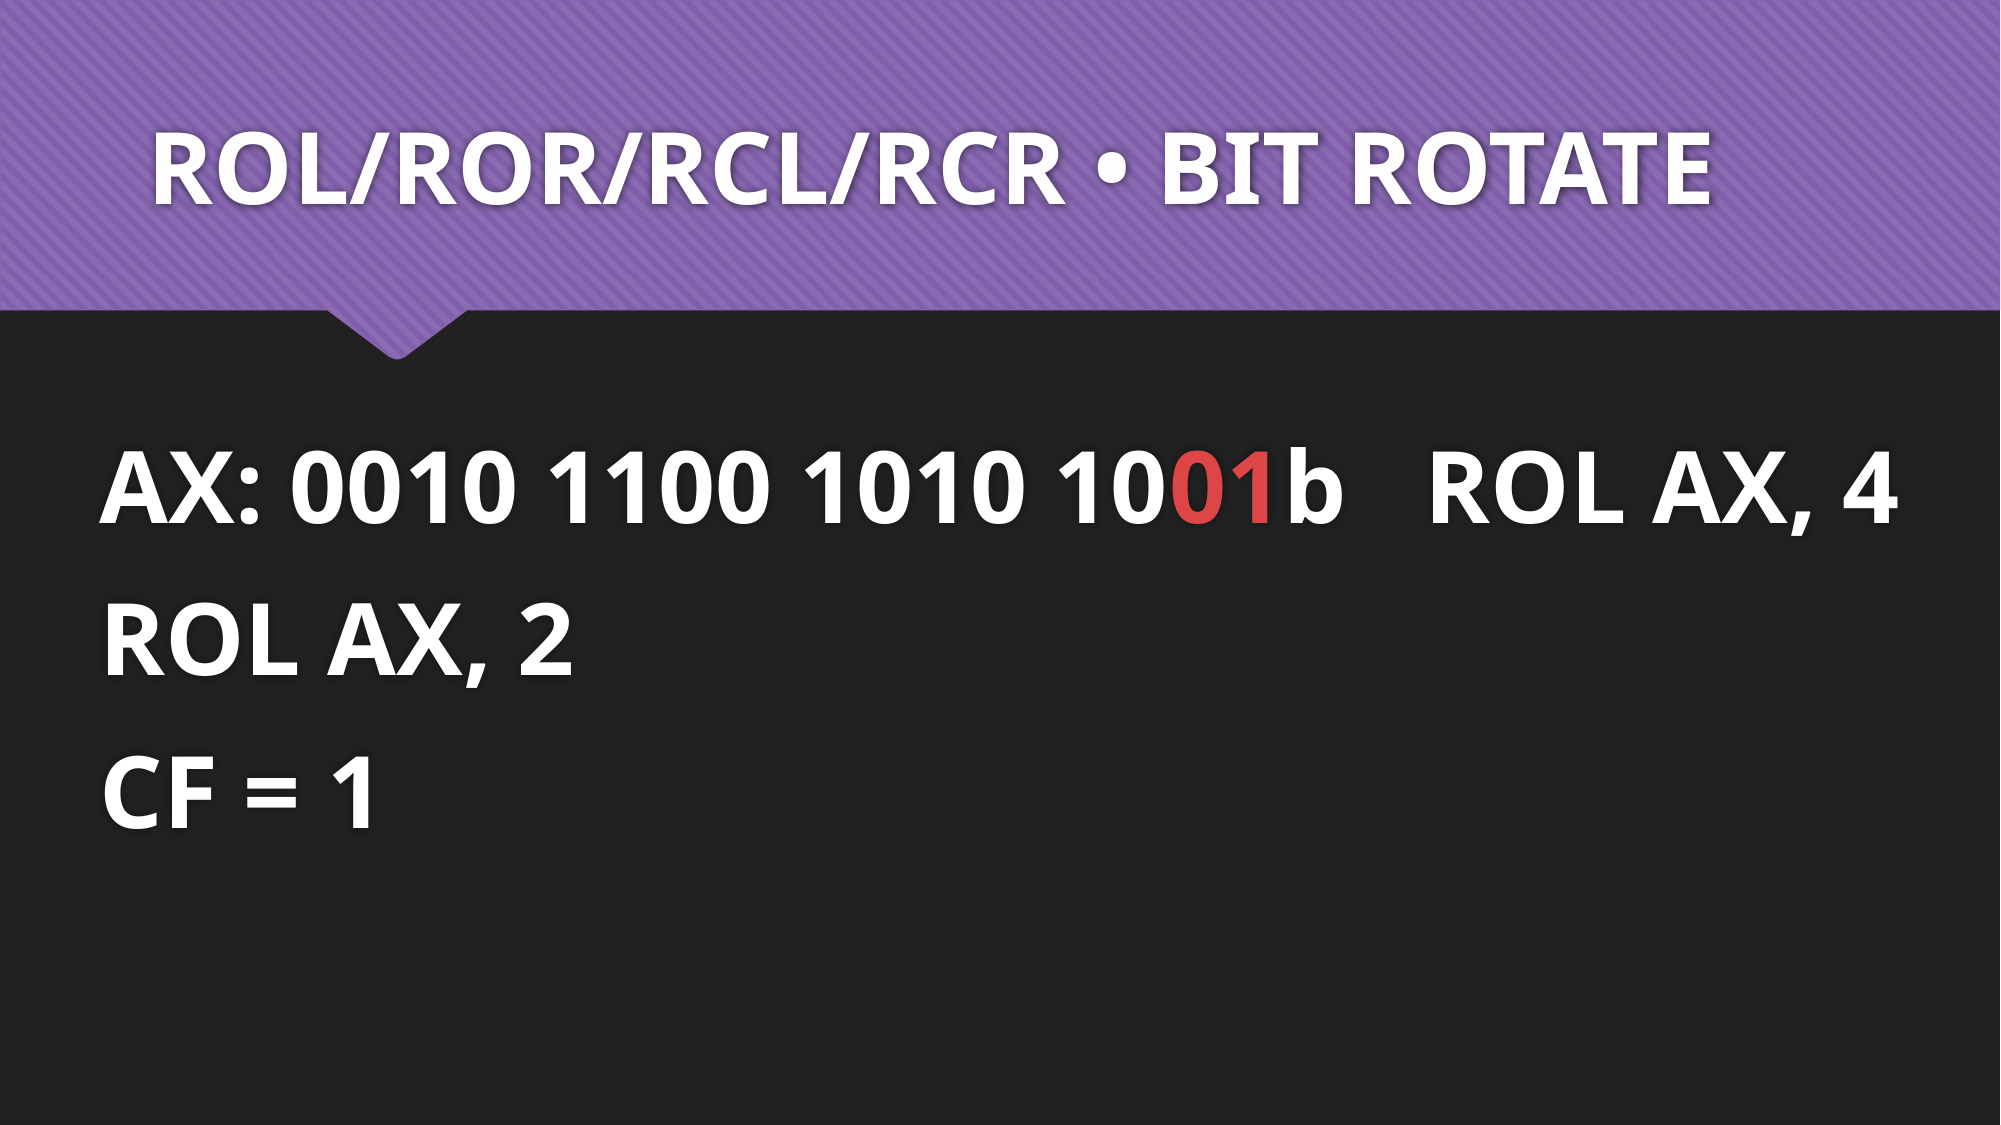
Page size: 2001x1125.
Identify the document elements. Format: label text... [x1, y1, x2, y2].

list AX: 0010 1100 1010 1001b ROL AX, 4 ROL AX, 2 CF = 1 [84, 364, 1919, 1060]
title ROL/ROR/RCL/RCR • BIT ROTATE [132, 73, 1868, 233]
